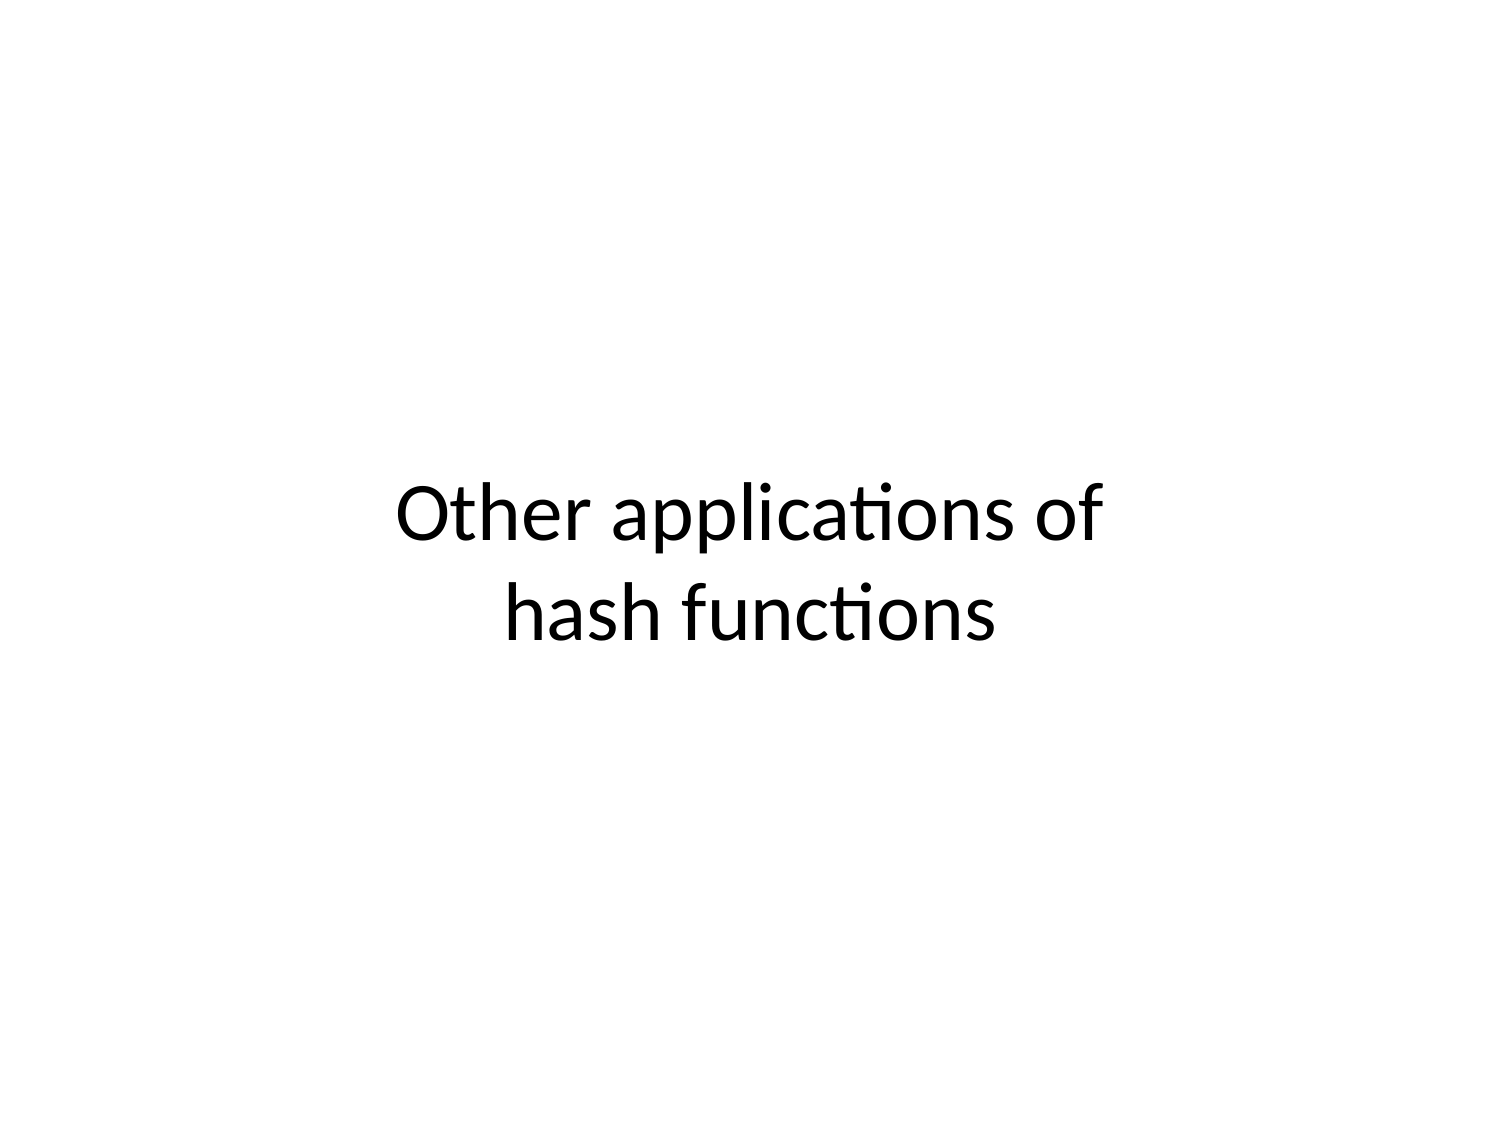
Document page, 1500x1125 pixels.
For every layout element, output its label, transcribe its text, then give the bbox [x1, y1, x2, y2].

subtitle Other applications of hash functions [225, 450, 1275, 738]
